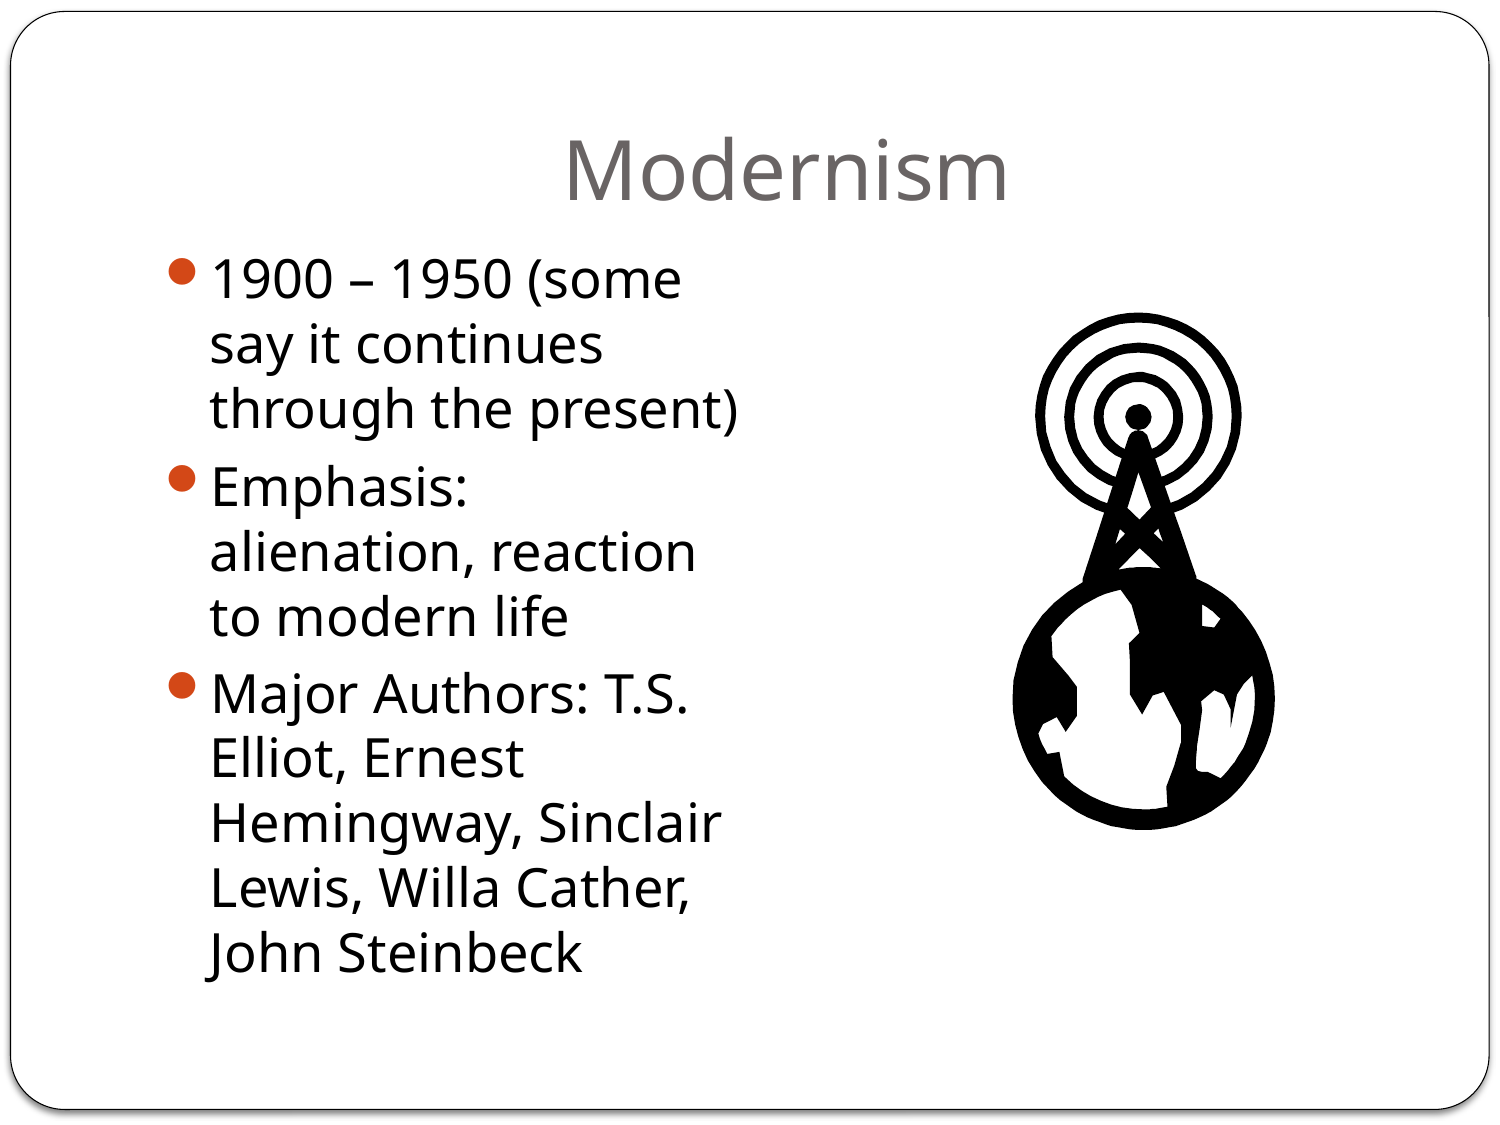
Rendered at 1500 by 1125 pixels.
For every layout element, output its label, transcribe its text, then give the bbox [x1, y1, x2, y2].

title Modernism [150, 45, 1425, 233]
list 1900 – 1950 (some say it continues through the present) Emphasis: alienation, reaction to modern life Major Authors: T.S. Elliot, Ernest Hemingway, Sinclair Lewis, Willa Cather, John Steinbeck [150, 237, 765, 988]
picture [1012, 312, 1275, 830]
